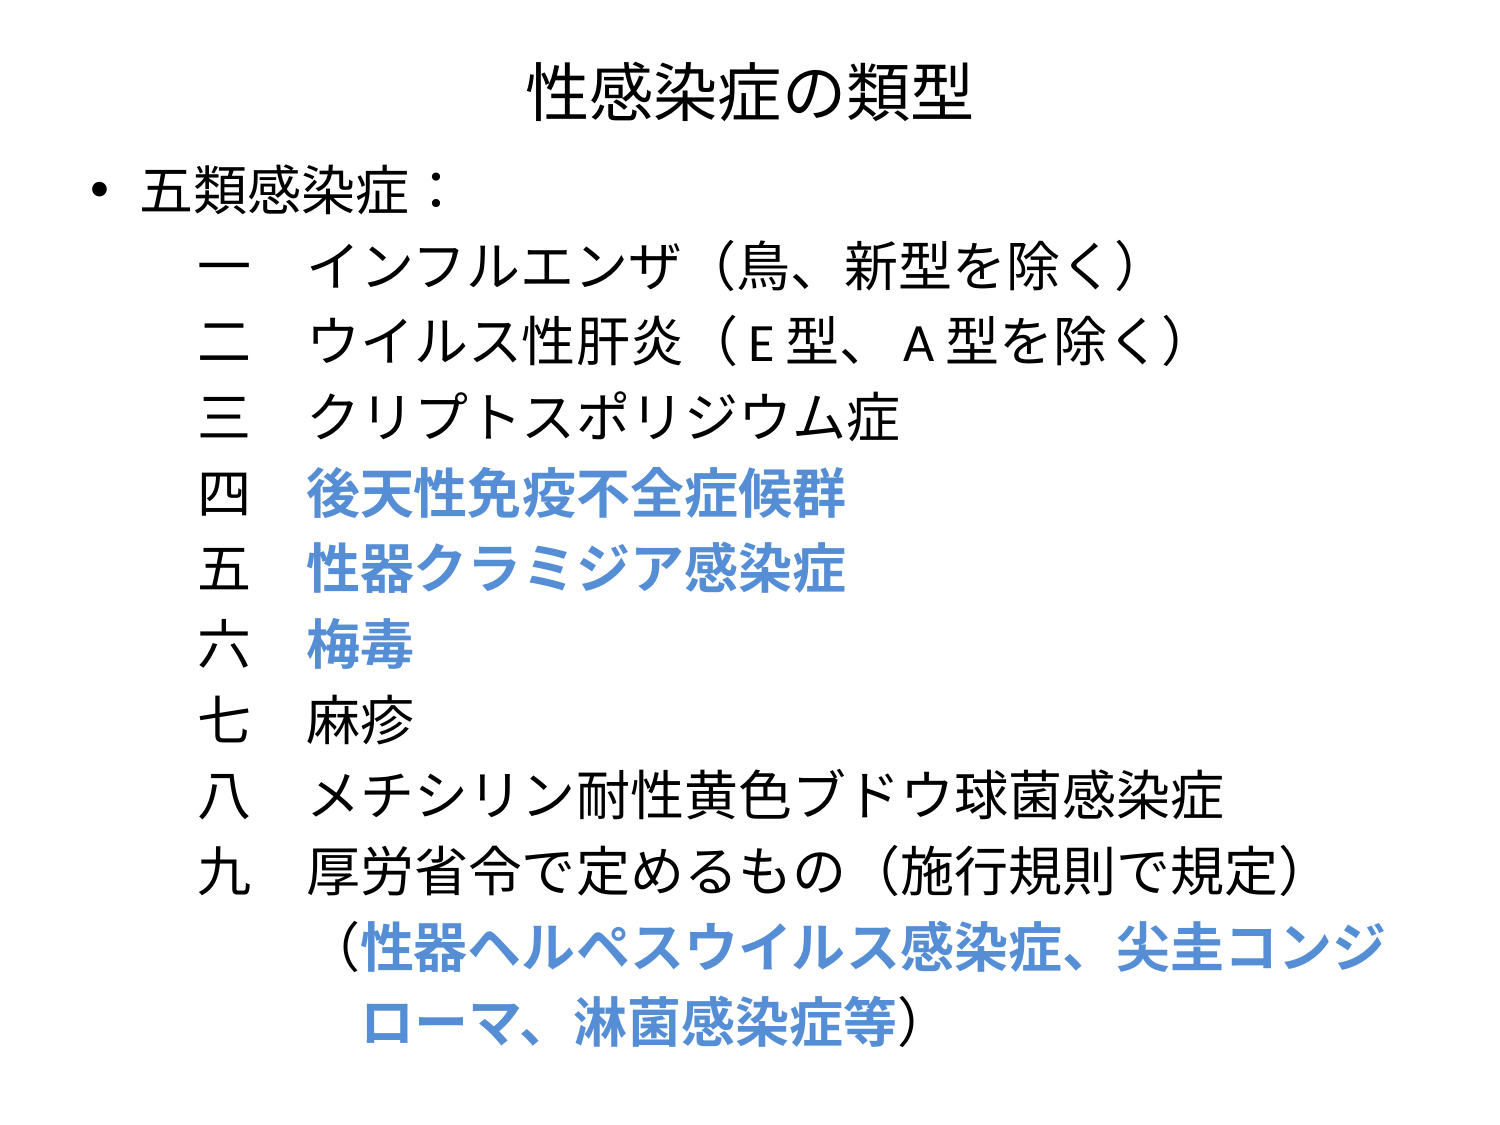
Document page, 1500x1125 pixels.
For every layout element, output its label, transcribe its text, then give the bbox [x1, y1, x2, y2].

list 五類感染症： 一 インフルエンザ（鳥、新型を除く） 二 ウイルス性肝炎（E型、A型を除く） 三 クリプトスポリジウム症 四 後天性免疫不全症候群 五 性器クラミジア感染症 六 梅毒 七 麻疹 八 メチシリン耐性黄色ブドウ球菌感染症 九 厚労省令で定めるもの（施行規則で規定） （性器ヘルペスウイルス感染症、尖圭コンジ ローマ、淋菌感染症等） [75, 149, 1425, 1083]
title 性感染症の類型 [75, 45, 1425, 138]
